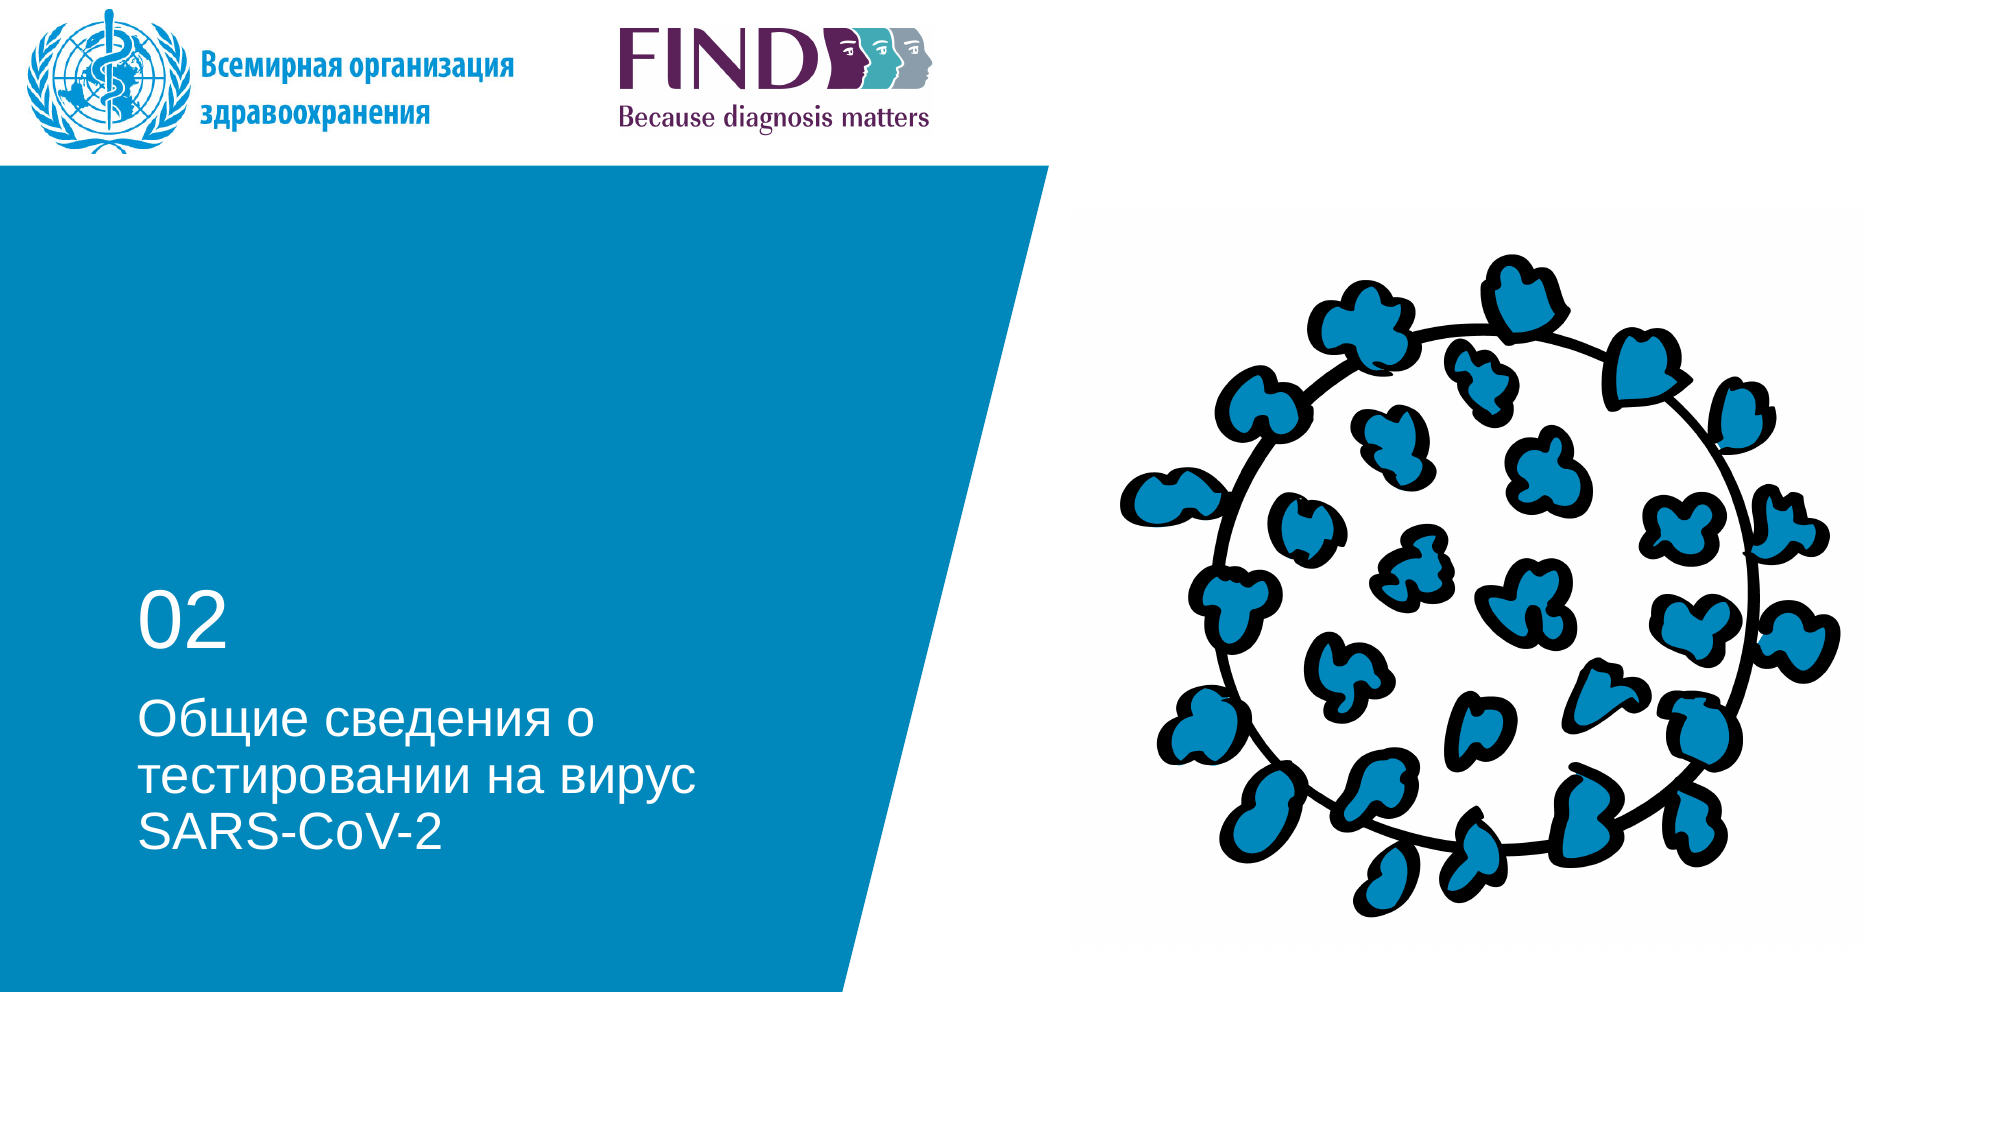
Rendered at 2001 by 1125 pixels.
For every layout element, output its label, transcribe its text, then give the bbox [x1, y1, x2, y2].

picture [113, 36, 124, 53]
picture [110, 61, 119, 66]
picture [97, 63, 109, 98]
picture [78, 46, 108, 76]
picture [618, 26, 934, 137]
picture [136, 53, 152, 76]
picture [128, 58, 141, 76]
picture [66, 49, 84, 76]
picture [55, 80, 65, 91]
picture [73, 97, 147, 132]
picture [98, 38, 105, 44]
picture [80, 42, 87, 52]
picture [89, 82, 99, 91]
title 02 [137, 184, 891, 667]
subtitle Общие сведения о тестировании на вирус SARS-CoV-2 [137, 691, 793, 863]
picture [72, 23, 105, 43]
picture [59, 97, 75, 115]
picture [27, 78, 31, 88]
picture [27, 9, 515, 154]
picture [97, 145, 121, 154]
picture [78, 80, 91, 99]
picture [130, 80, 141, 98]
picture [1068, 209, 1863, 949]
picture [143, 41, 163, 76]
picture [66, 80, 74, 91]
picture [55, 41, 75, 76]
